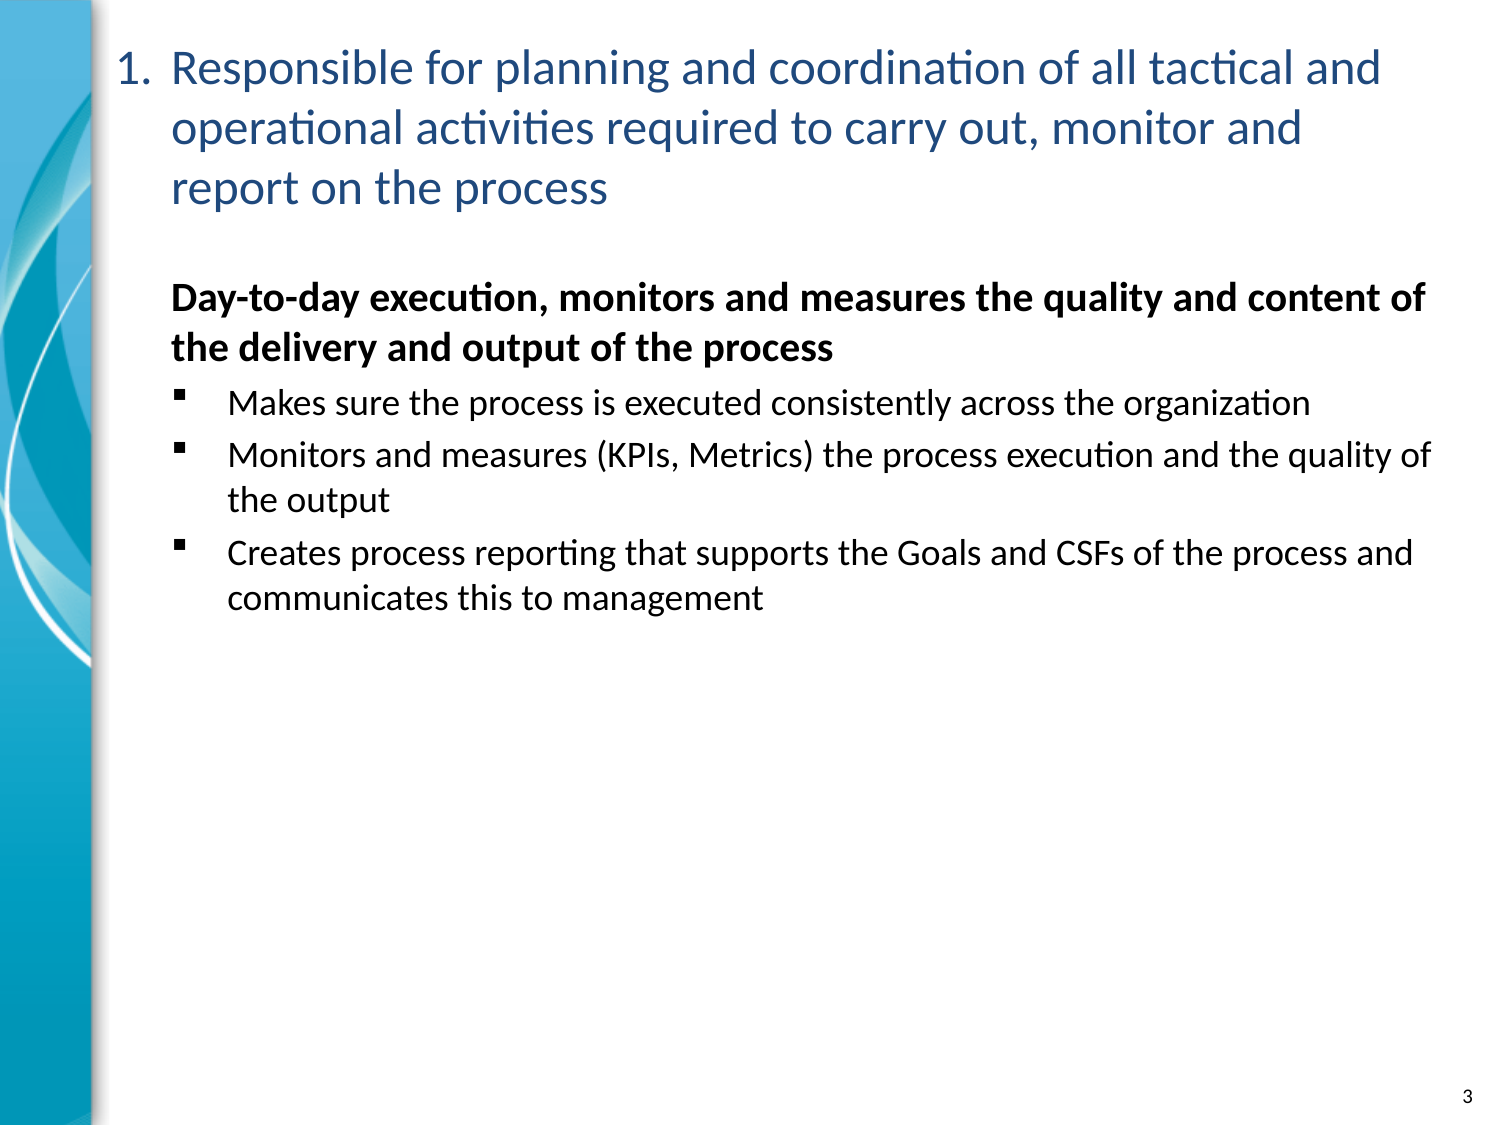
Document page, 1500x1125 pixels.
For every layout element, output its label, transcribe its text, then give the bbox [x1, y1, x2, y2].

picture [0, 0, 110, 1125]
text_box 3 [1437, 1074, 1488, 1111]
title Responsible for planning and coordination of all tactical and operational activities required to carry out, monitor and report on the process [99, 24, 1450, 225]
list Day-to-day execution, monitors and measures the quality and content of the delivery and output of the process Makes sure the process is executed consistently across the organization Monitors and measures (KPIs, Metrics) the process execution and the quality of the output Creates process reporting that supports the Goals and CSFs of the process and communicates this to management [99, 262, 1459, 1100]
